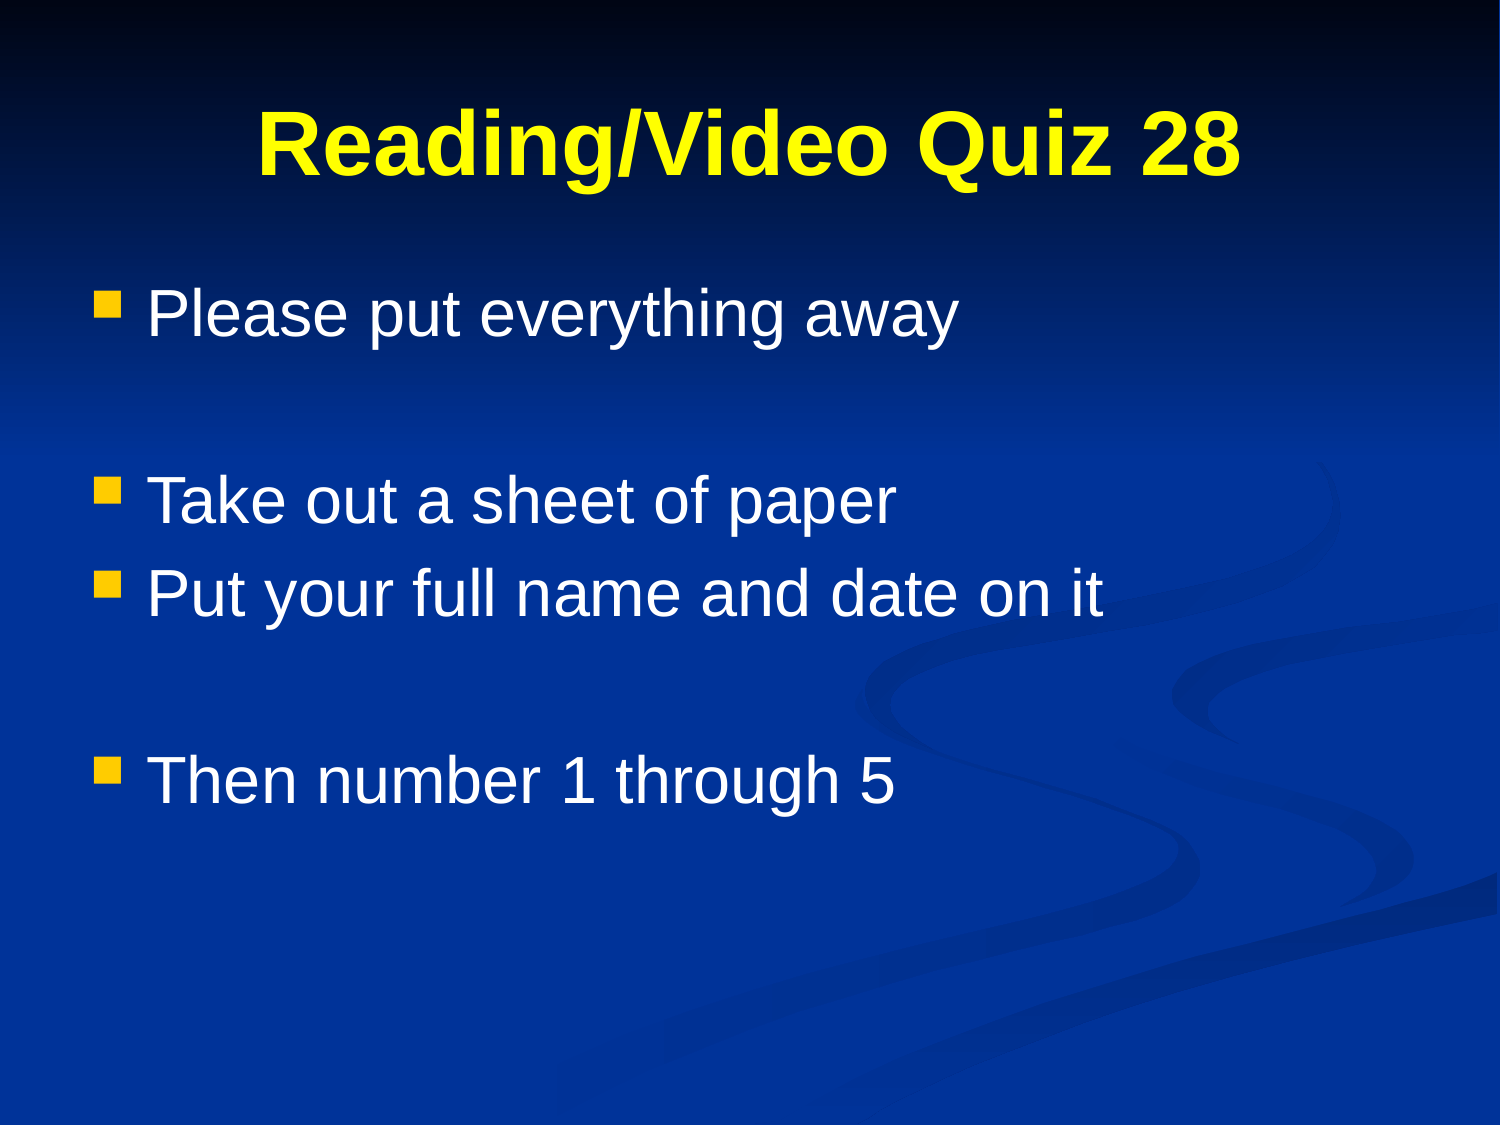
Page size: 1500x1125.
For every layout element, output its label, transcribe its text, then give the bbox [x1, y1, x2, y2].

list Please put everything away Take out a sheet of paper Put your full name and date on it Then number 1 through 5 [75, 262, 1425, 1005]
title Reading/Video Quiz 28 [75, 45, 1425, 233]
